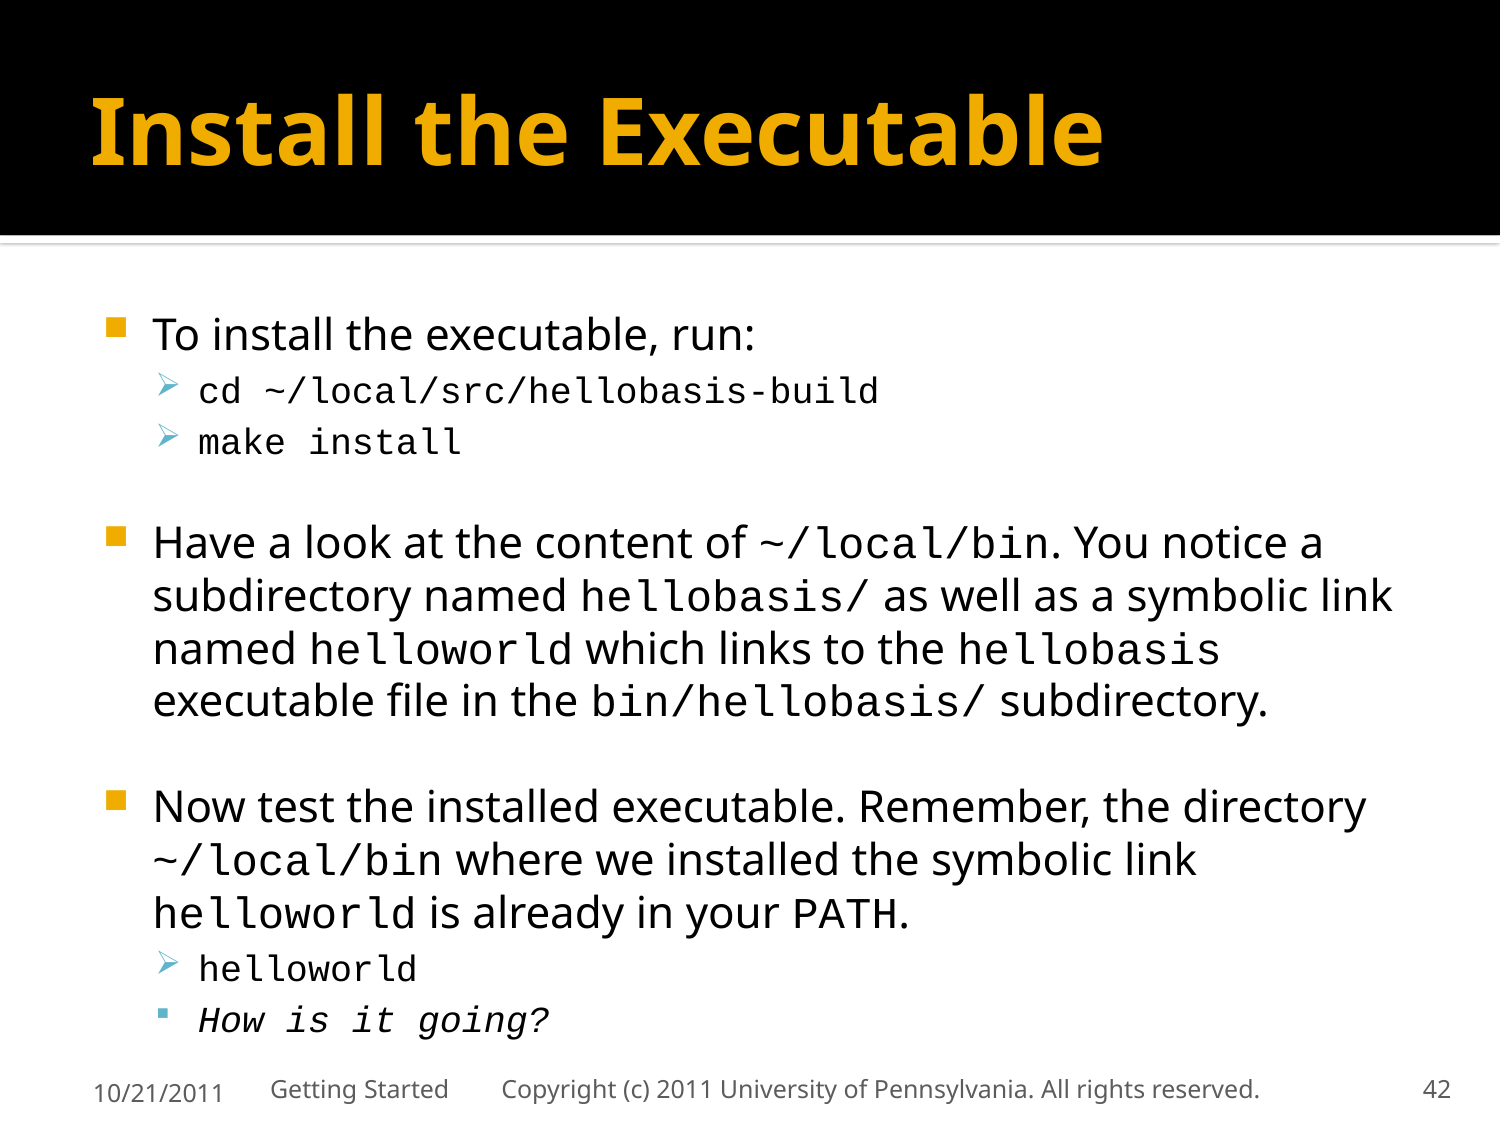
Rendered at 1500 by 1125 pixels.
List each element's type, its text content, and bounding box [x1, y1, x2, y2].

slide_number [75, 1062, 238, 1108]
slide_number 42 [1345, 1062, 1467, 1108]
title Install the Executable [75, 25, 1425, 231]
list To install the executable, run: cd ~/local/src/hellobasis-build make install Have a look at the content of ~/local/bin. You notice a subdirectory named hellobasis/ as well as a symbolic link named helloworld which links to the hellobasis executable file in the bin/hellobasis/ subdirectory. Now test the installed executable. Remember, the directory ~/local/bin where we installed the symbolic link helloworld is already in your PATH. helloworld How is it going? [75, 291, 1425, 1050]
footer Getting Started Copyright (c) 2011 University of Pennsylvania. All rights reserved. [262, 1062, 1337, 1108]
